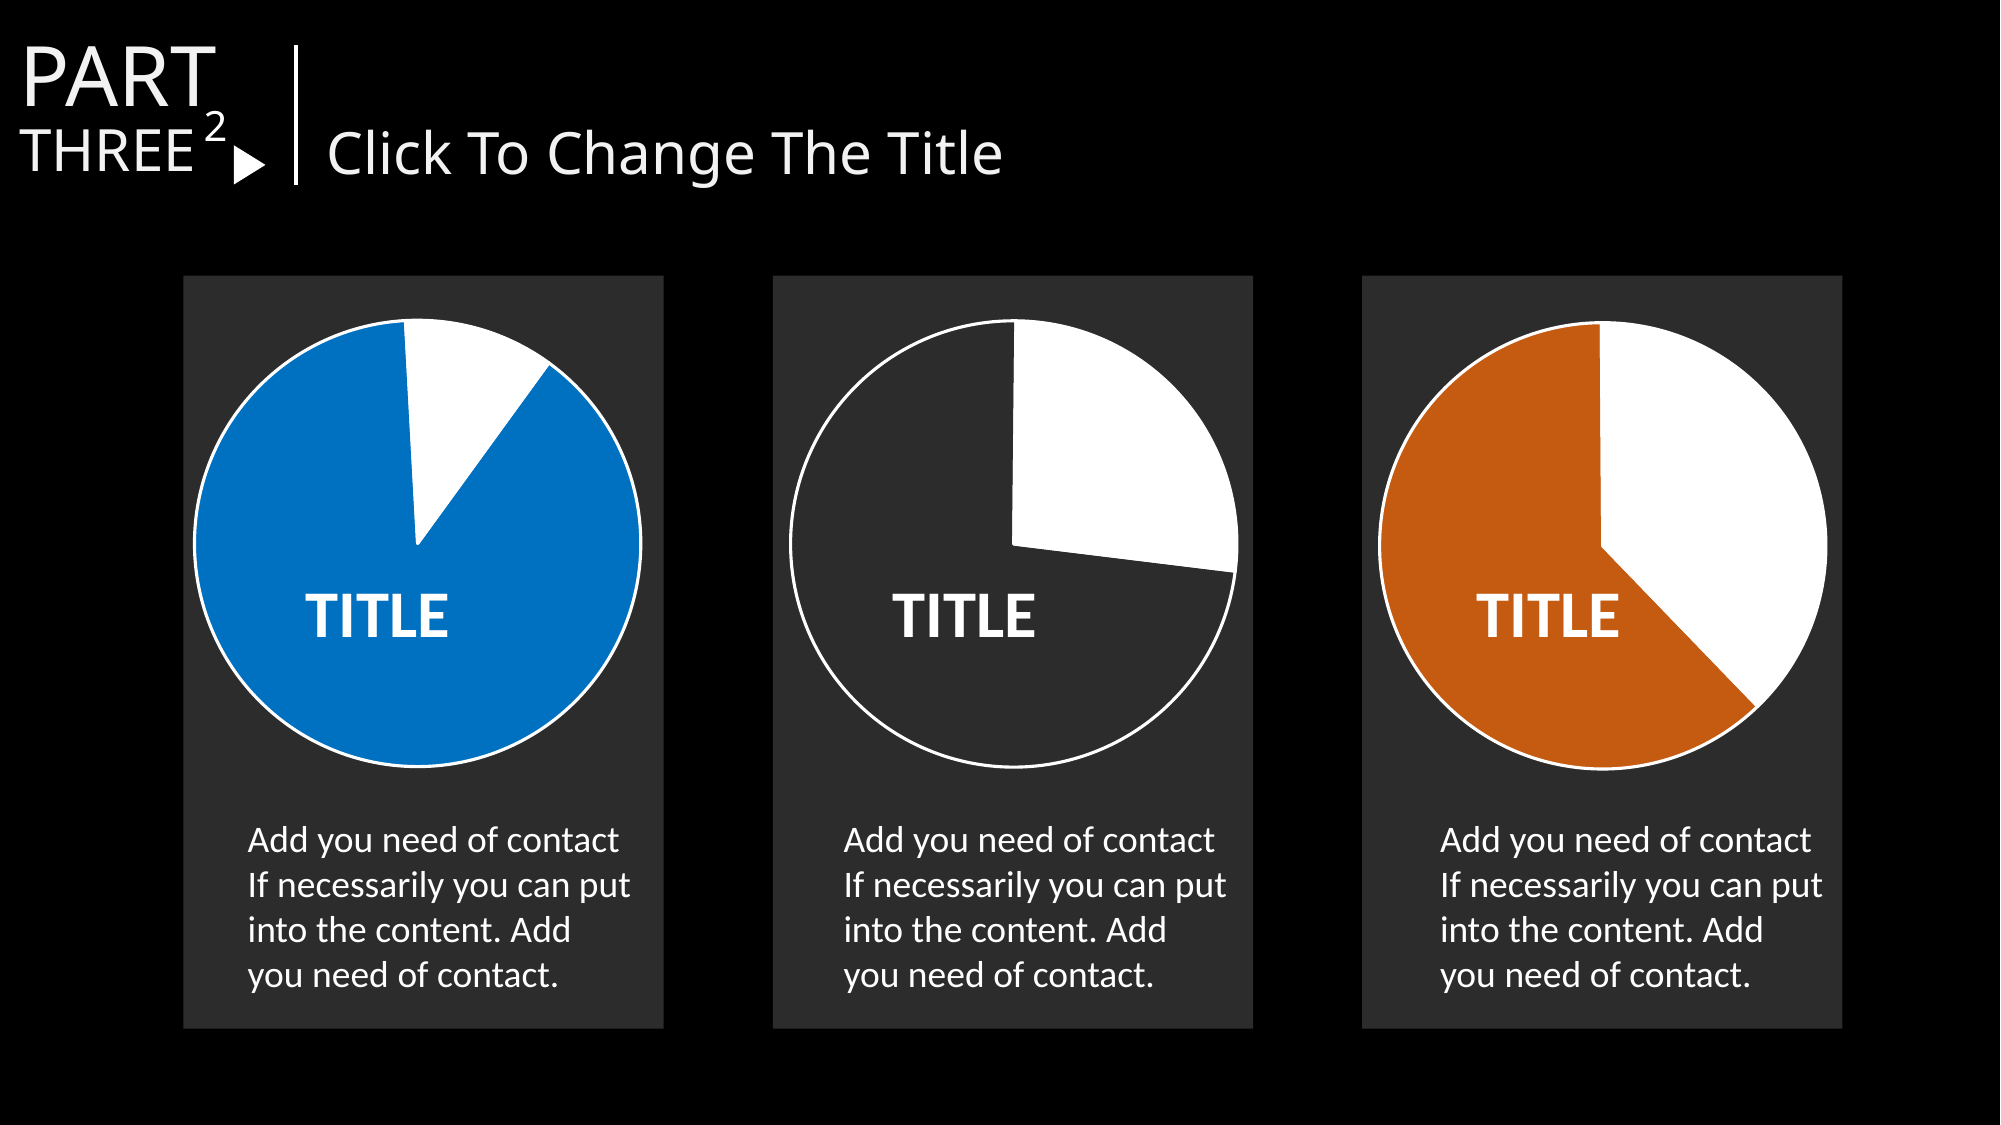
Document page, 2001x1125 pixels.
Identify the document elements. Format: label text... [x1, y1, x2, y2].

text_box [182, 776, 665, 1030]
text_box Add you need of contact If necessarily you can put into the content. Add you need of contact. [1425, 779, 1843, 1003]
text_box [772, 777, 1254, 1030]
text_box Click To Change The Title [311, 108, 1122, 194]
text_box [1361, 779, 1843, 1030]
chart [67, 310, 1953, 779]
text_box [232, 158, 268, 187]
text_box [772, 275, 1254, 311]
text_box Add you need of contact If necessarily you can put into the content. Add you need of contact. [232, 776, 651, 1003]
text_box [182, 275, 665, 310]
text_box Add you need of contact If necessarily you can put into the content. Add you need of contact. [828, 777, 1247, 1003]
text_box 2 [188, 92, 291, 158]
text_box THREE [4, 105, 233, 191]
text_box [1361, 275, 1843, 313]
text_box PART [4, 16, 831, 131]
